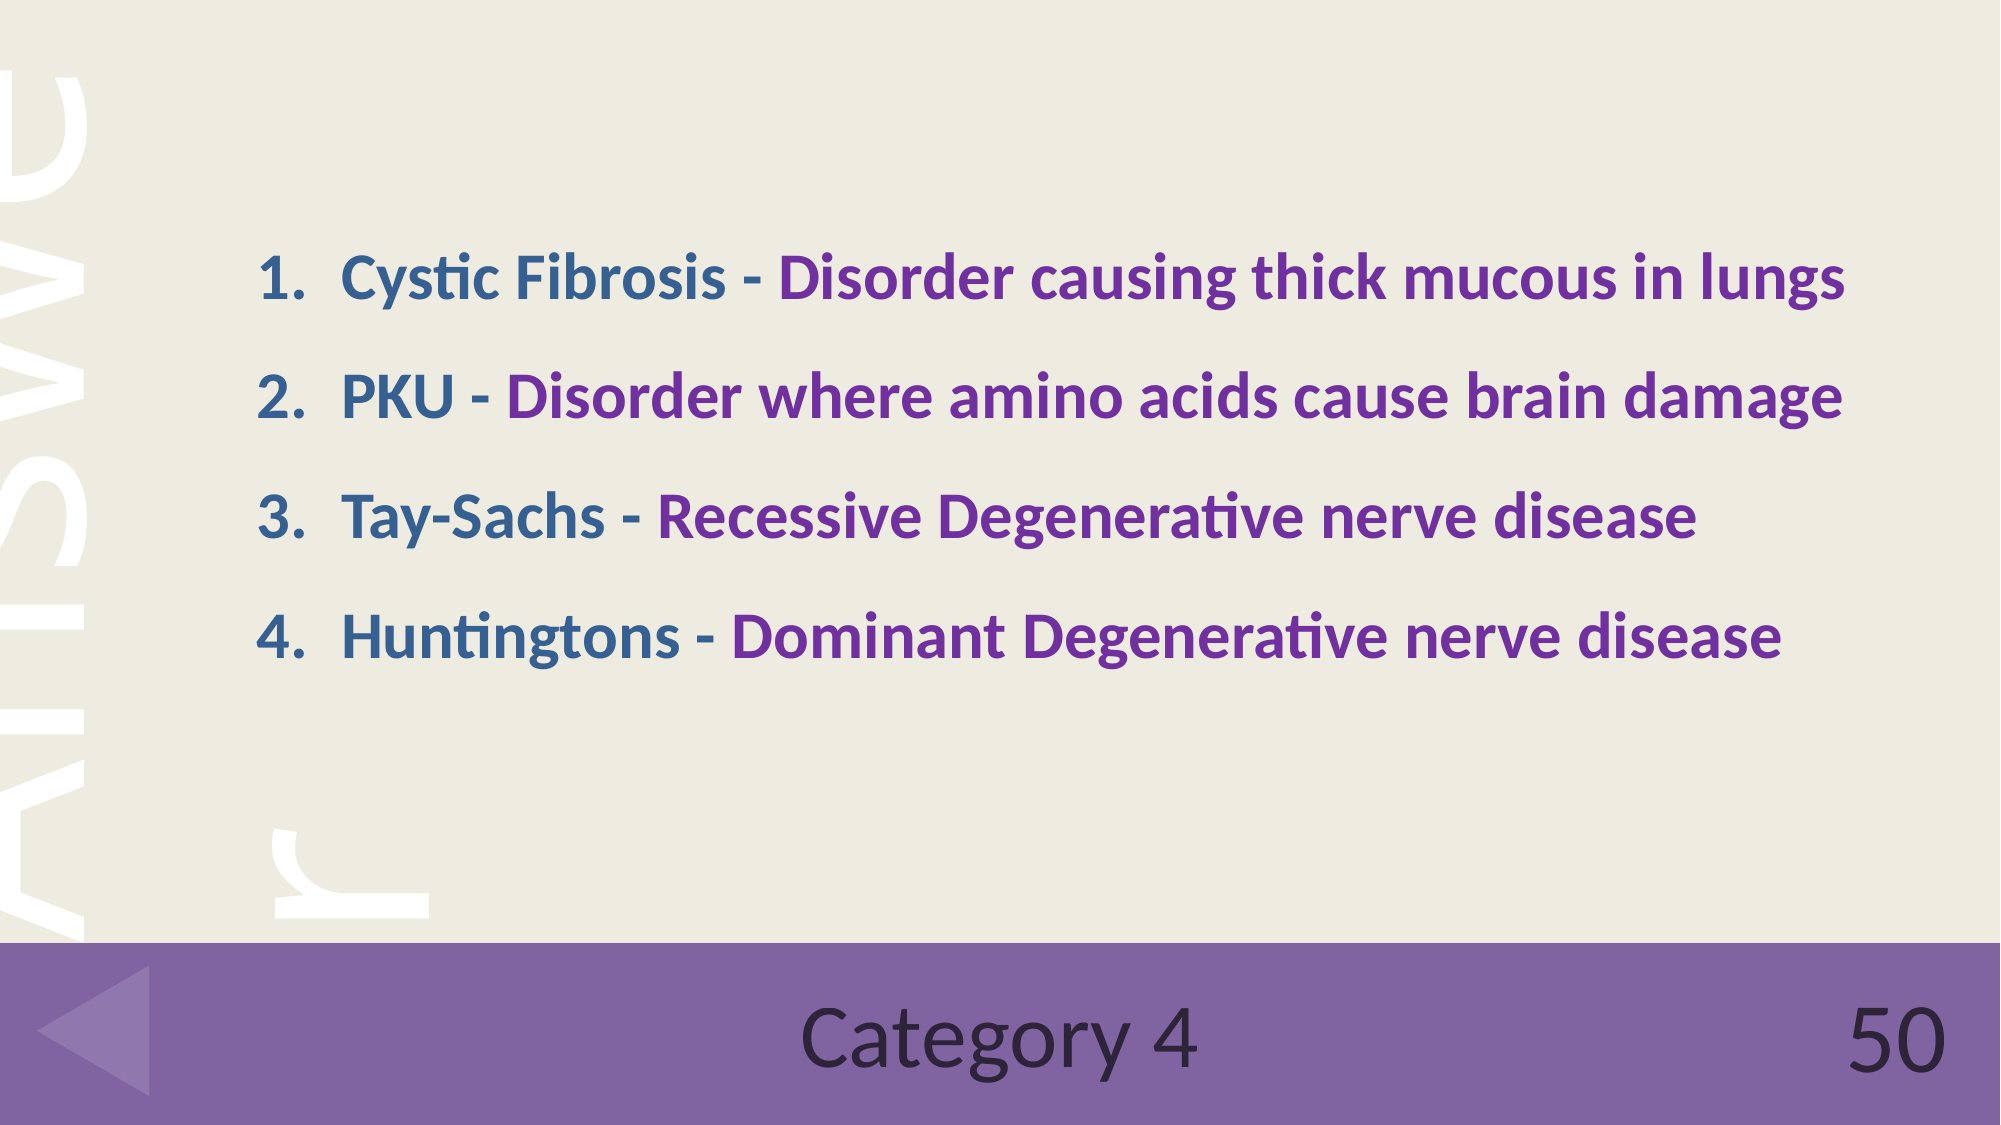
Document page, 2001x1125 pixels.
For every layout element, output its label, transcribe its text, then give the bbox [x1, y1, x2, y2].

list Cystic Fibrosis - Disorder causing thick mucous in lungs PKU - Disorder where amino acids cause brain damage Tay-Sachs - Recessive Degenerative nerve disease Huntingtons - Dominant Degenerative nerve disease [241, 142, 1900, 843]
list 50 [1900, 967, 1963, 1097]
title Category 4 [99, 937, 1900, 1125]
